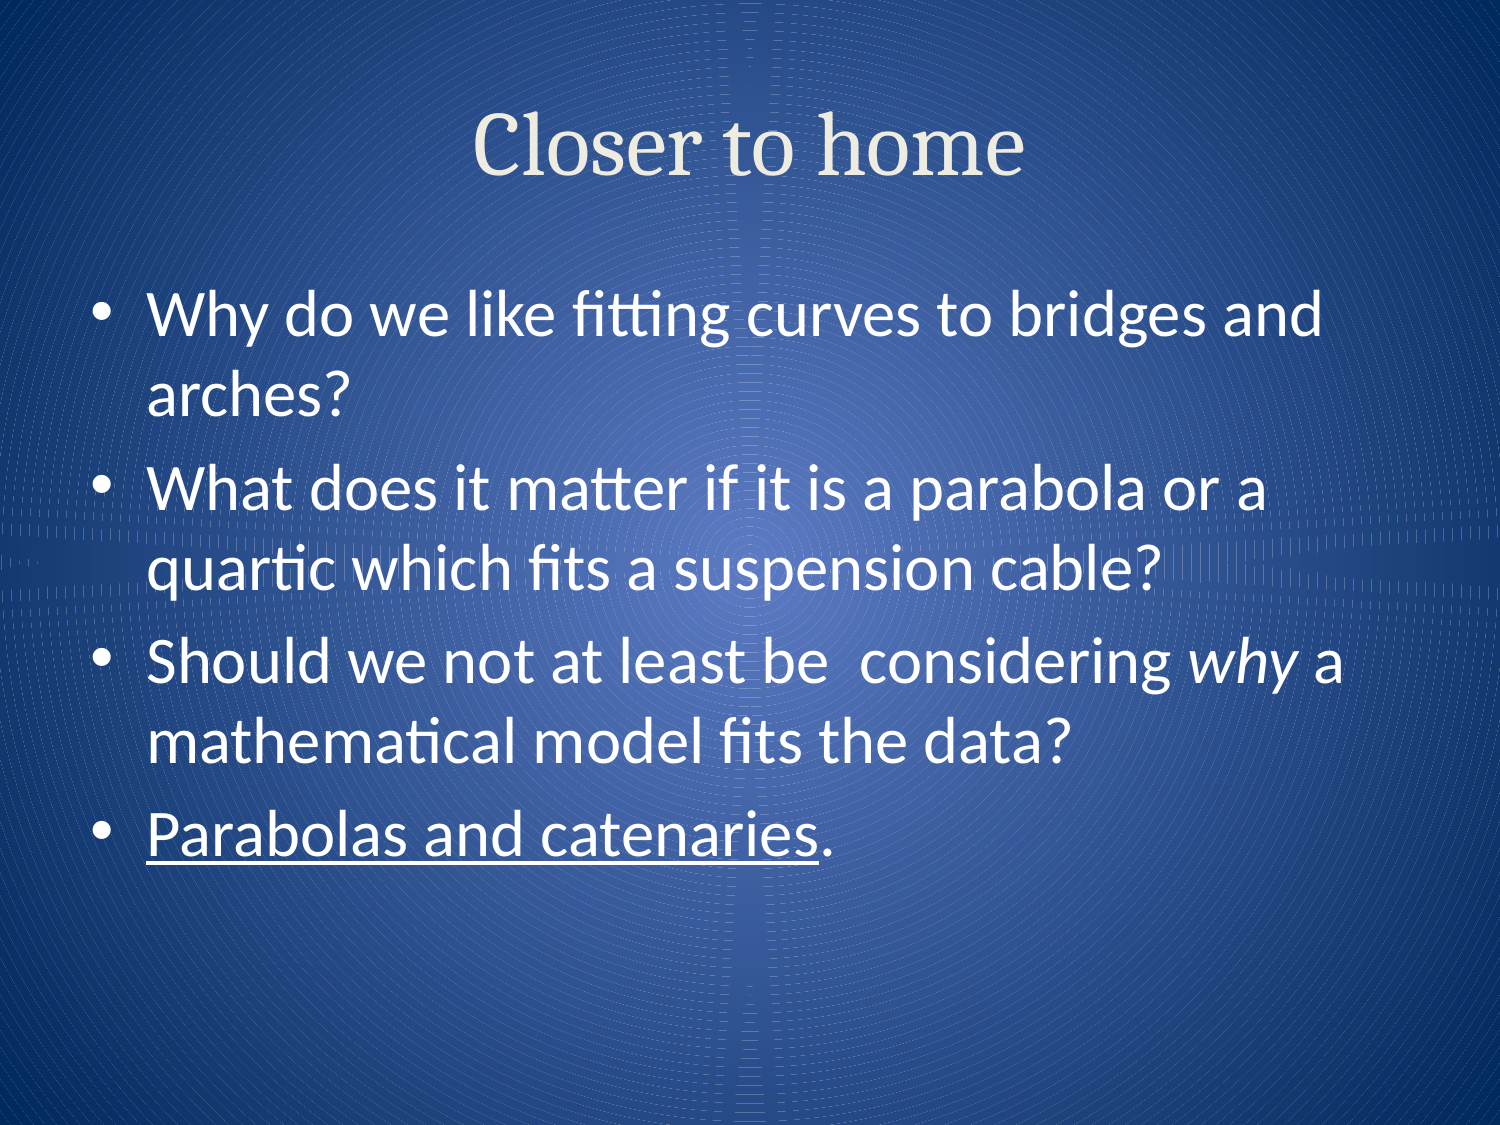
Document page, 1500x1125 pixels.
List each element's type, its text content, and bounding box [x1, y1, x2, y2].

title Closer to home [75, 45, 1425, 233]
list Why do we like fitting curves to bridges and arches? What does it matter if it is a parabola or a quartic which fits a suspension cable? Should we not at least be considering why a mathematical model fits the data? Parabolas and catenaries. [75, 262, 1425, 1005]
